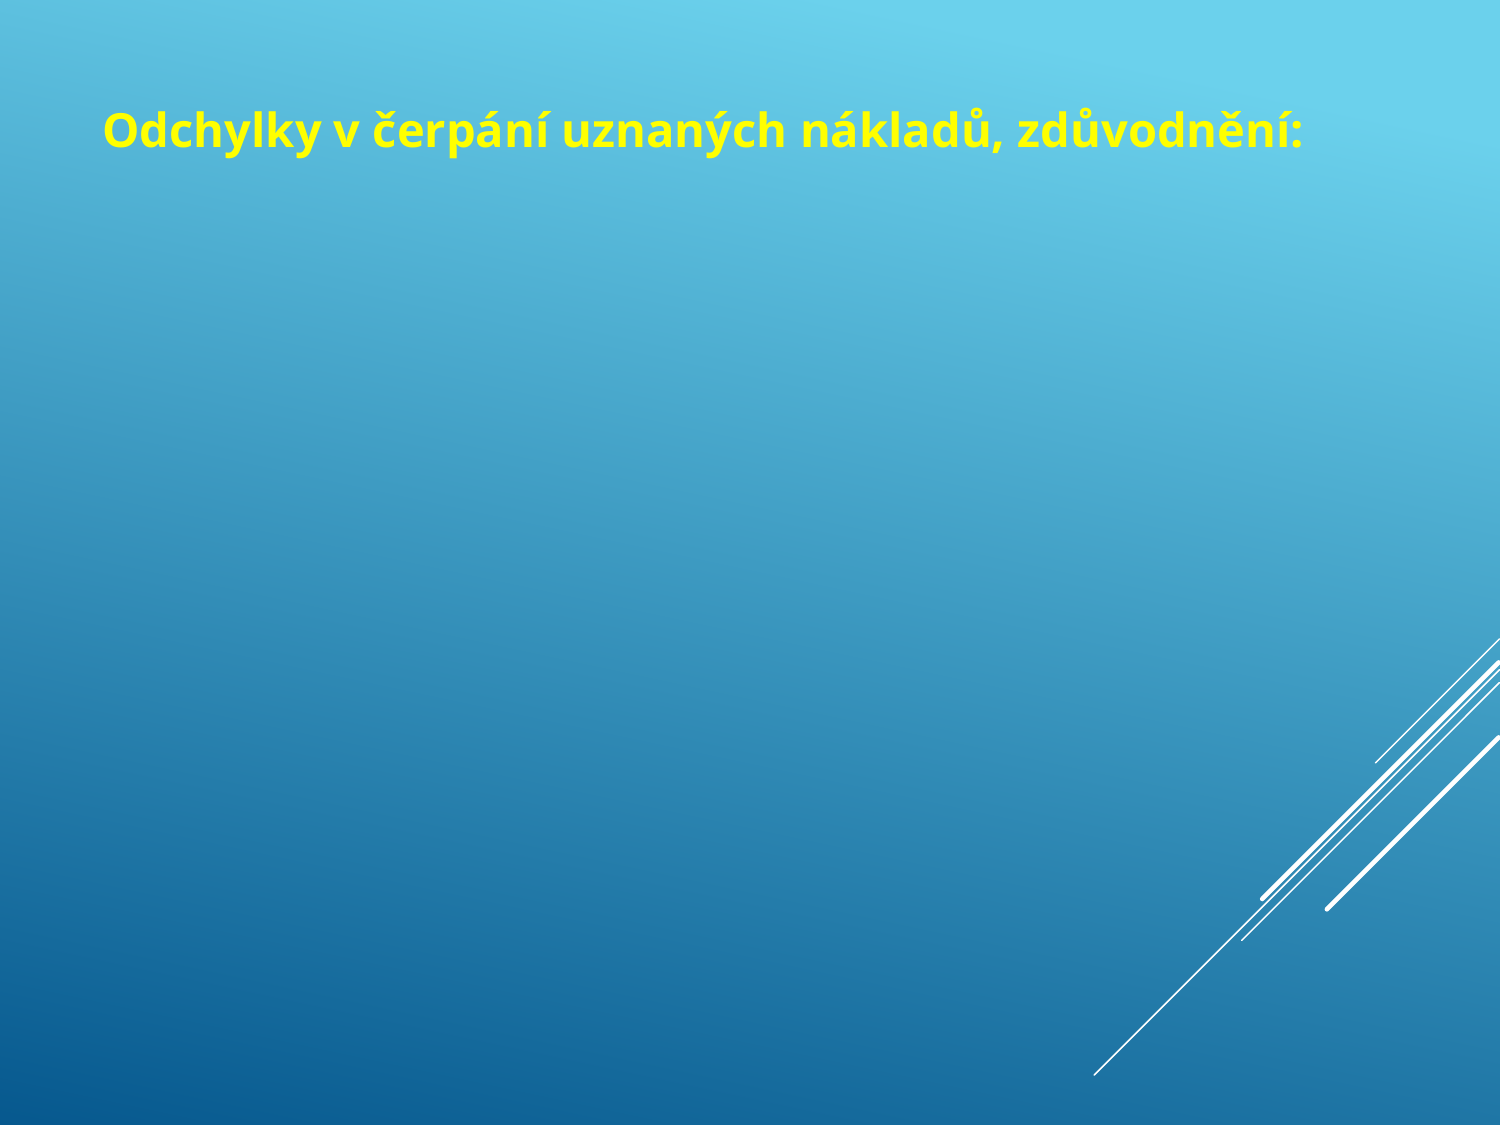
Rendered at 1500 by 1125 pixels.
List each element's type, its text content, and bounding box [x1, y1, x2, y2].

title Odchylky v čerpání uznaných nákladů, zdůvodnění: [87, 87, 1413, 165]
